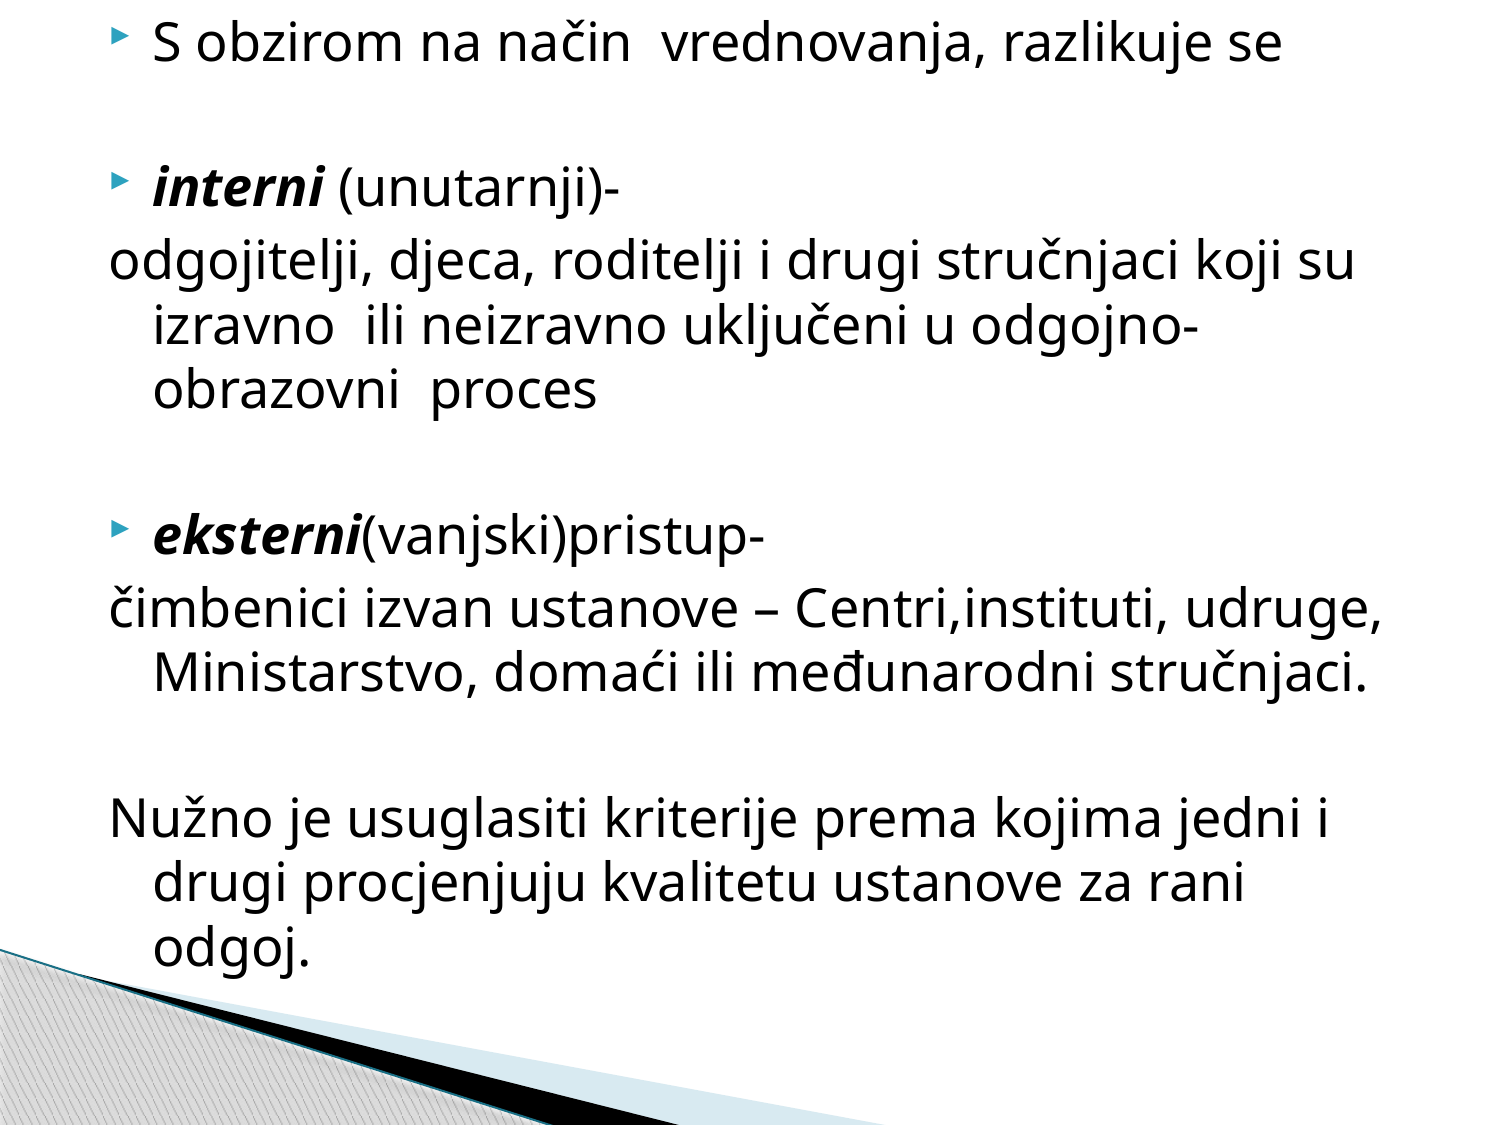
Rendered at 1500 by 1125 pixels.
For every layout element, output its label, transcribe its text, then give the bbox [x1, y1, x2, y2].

list S obzirom na način vrednovanja, razlikuje se interni (unutarnji)- odgojitelji, djeca, roditelji i drugi stručnjaci koji su izravno ili neizravno uključeni u odgojno-obrazovni proces eksterni(vanjski)pristup- čimbenici izvan ustanove – Centri,instituti, udruge, Ministarstvo, domaći ili međunarodni stručnjaci. Nužno je usuglasiti kriterije prema kojima jedni i drugi procjenjuju kvalitetu ustanove za rani odgoj. [75, 0, 1425, 986]
